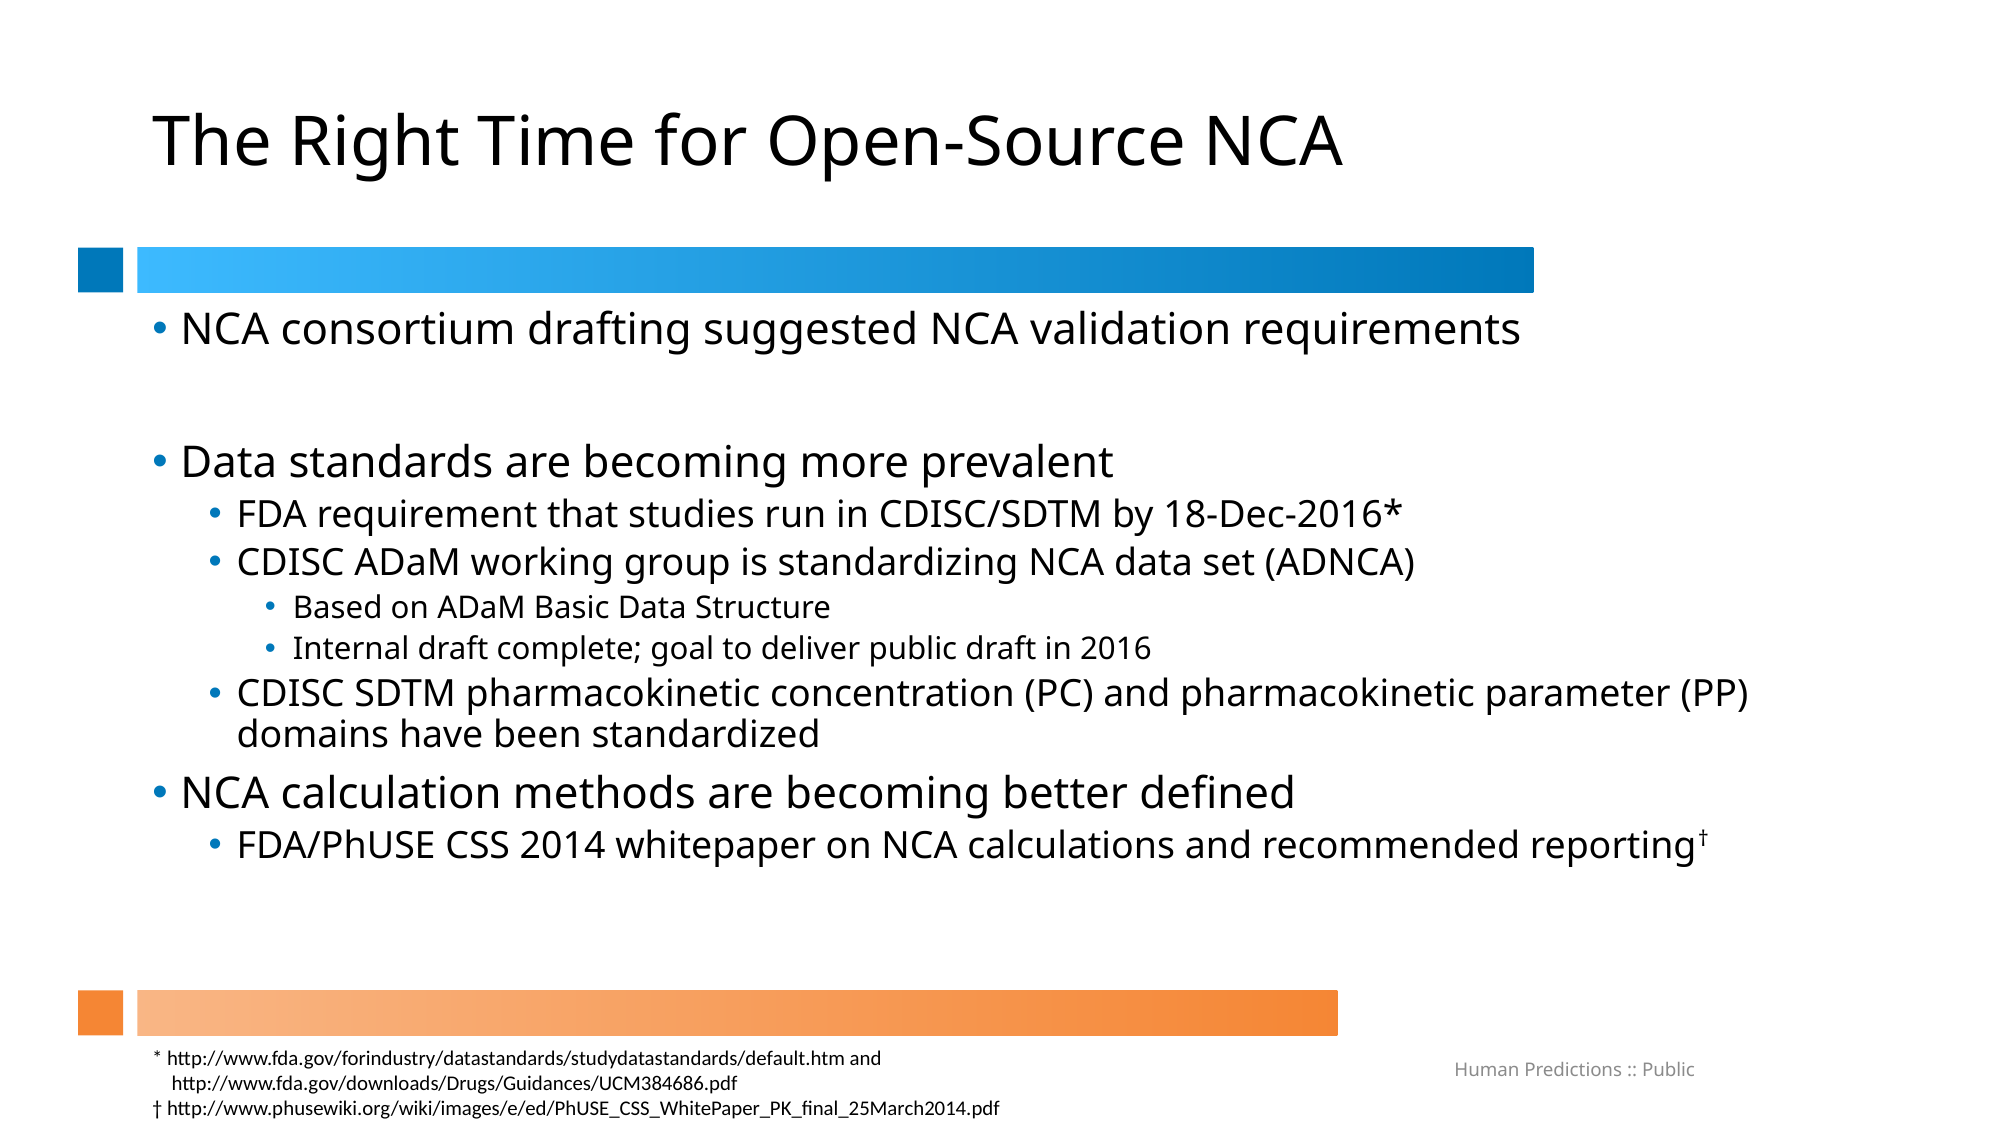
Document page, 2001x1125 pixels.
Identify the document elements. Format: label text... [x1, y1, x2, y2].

title The Right Time for Open-Source NCA [137, 49, 1863, 238]
list NCA consortium drafting suggested NCA validation requirements Data standards are becoming more prevalent FDA requirement that studies run in CDISC/SDTM by 18-Dec-2016* CDISC ADaM working group is standardizing NCA data set (ADNCA) Based on ADaM Basic Data Structure Internal draft complete; goal to deliver public draft in 2016 CDISC SDTM pharmacokinetic concentration (PC) and pharmacokinetic parameter (PP) domains have been standardized NCA calculation methods are becoming better defined FDA/PhUSE CSS 2014 whitepaper on NCA calculations and recommended reporting† [137, 299, 1863, 983]
text_box * http://www.fda.gov/forindustry/datastandards/studydatastandards/default.htm and http://www.fda.gov/downloads/Drugs/Guidances/UCM384686.pdf † http://www.phusewiki.org/wiki/images/e/ed/PhUSE_CSS_WhitePaper_PK_final_25March2014.pdf [137, 1037, 1338, 1125]
